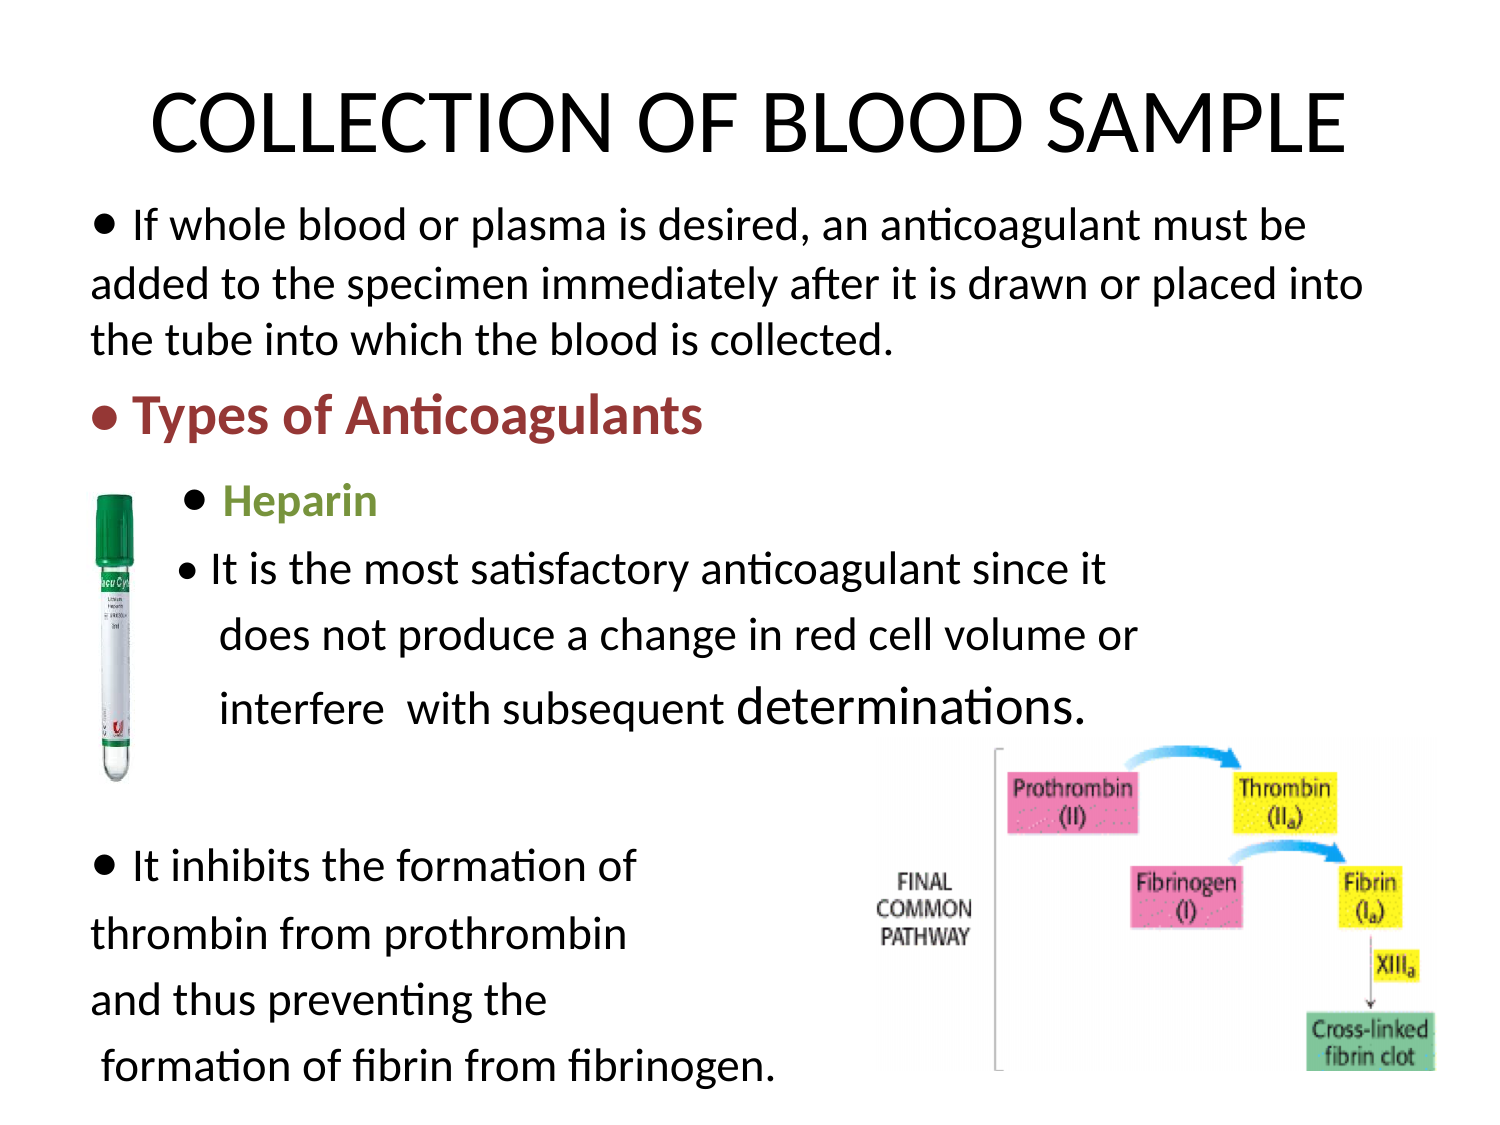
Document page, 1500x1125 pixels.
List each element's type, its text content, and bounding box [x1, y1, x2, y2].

list • If whole blood or plasma is desired, an anticoagulant must be added to the specimen immediately after it is drawn or placed into the tube into which the blood is collected. • Types of Anticoagulants • Heparin • It is the most satisfactory anticoagulant since it does not produce a change in red cell volume or interfere with subsequent determinations. • It inhibits the formation of thrombin from prothrombin and thus preventing the formation of fibrin from fibrinogen. [75, 174, 1425, 1100]
title COLLECTION OF BLOOD SAMPLE [75, 45, 1425, 174]
picture [874, 737, 1437, 1071]
picture [49, 474, 179, 813]
